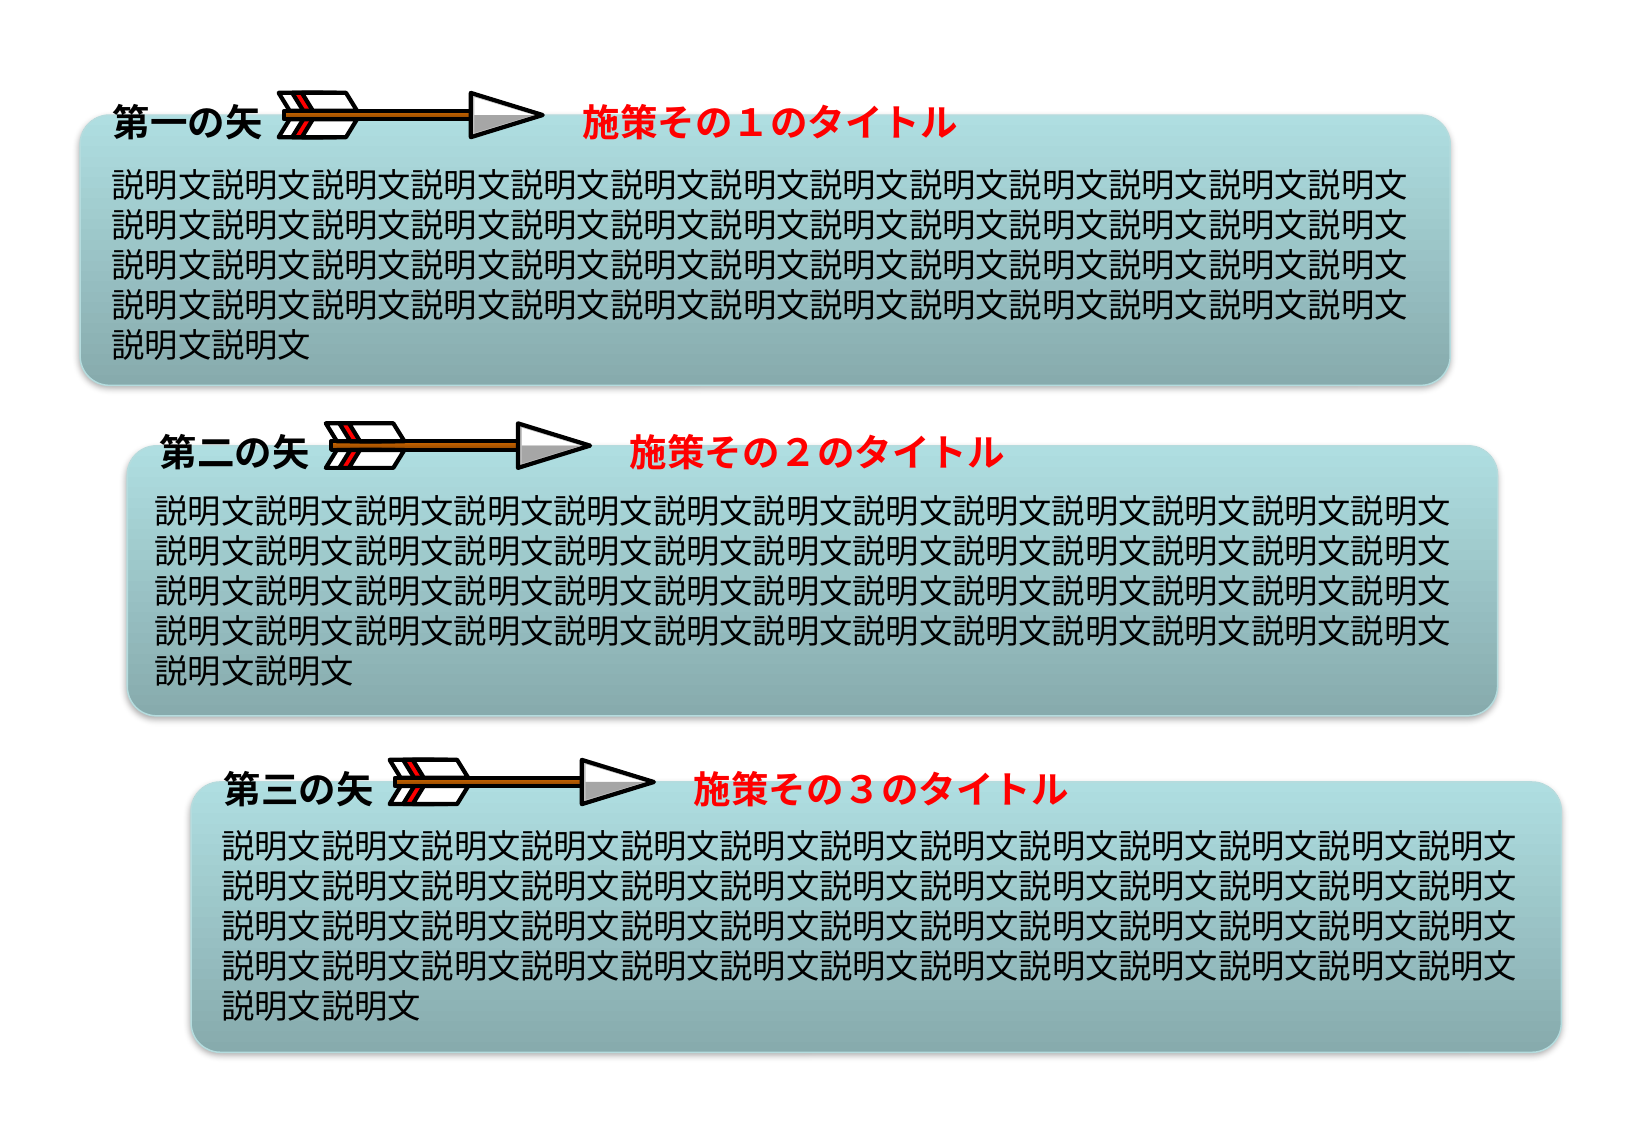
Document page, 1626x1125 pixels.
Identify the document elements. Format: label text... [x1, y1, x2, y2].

text_box 第二の矢 [144, 421, 325, 482]
text_box [190, 781, 1563, 1054]
text_box 説明文説明文説明文説明文説明文説明文説明文説明文説明文説明文説明文説明文説明文説明文説明文説明文説明文説明文説明文説明文説明文説明文説明文説明文説明文説明文説明文説明文説明文説明文説明文説明文説明文説明文説明文説明文説明文説明文説明文説明文説明文説明文説明文説明文説明文説明文説明文説明文説明文説明文説明文説明文説明文説明文 [206, 817, 1552, 1033]
text_box 第一の矢 [97, 91, 278, 152]
text_box [79, 114, 1451, 387]
text_box 説明文説明文説明文説明文説明文説明文説明文説明文説明文説明文説明文説明文説明文説明文説明文説明文説明文説明文説明文説明文説明文説明文説明文説明文説明文説明文説明文説明文説明文説明文説明文説明文説明文説明文説明文説明文説明文説明文説明文説明文説明文説明文説明文説明文説明文説明文説明文説明文説明文説明文説明文説明文説明文説明文 [140, 483, 1485, 698]
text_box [325, 423, 591, 469]
text_box 施策その１のタイトル [567, 91, 973, 152]
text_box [278, 92, 543, 138]
text_box 説明文説明文説明文説明文説明文説明文説明文説明文説明文説明文説明文説明文説明文説明文説明文説明文説明文説明文説明文説明文説明文説明文説明文説明文説明文説明文説明文説明文説明文説明文説明文説明文説明文説明文説明文説明文説明文説明文説明文説明文説明文説明文説明文説明文説明文説明文説明文説明文説明文説明文説明文説明文説明文説明文 [96, 156, 1451, 372]
text_box [126, 445, 1499, 717]
text_box 施策その２のタイトル [614, 421, 1020, 482]
text_box 施策その３のタイトル [678, 758, 1084, 817]
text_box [389, 759, 655, 805]
text_box 第三の矢 [208, 758, 389, 817]
